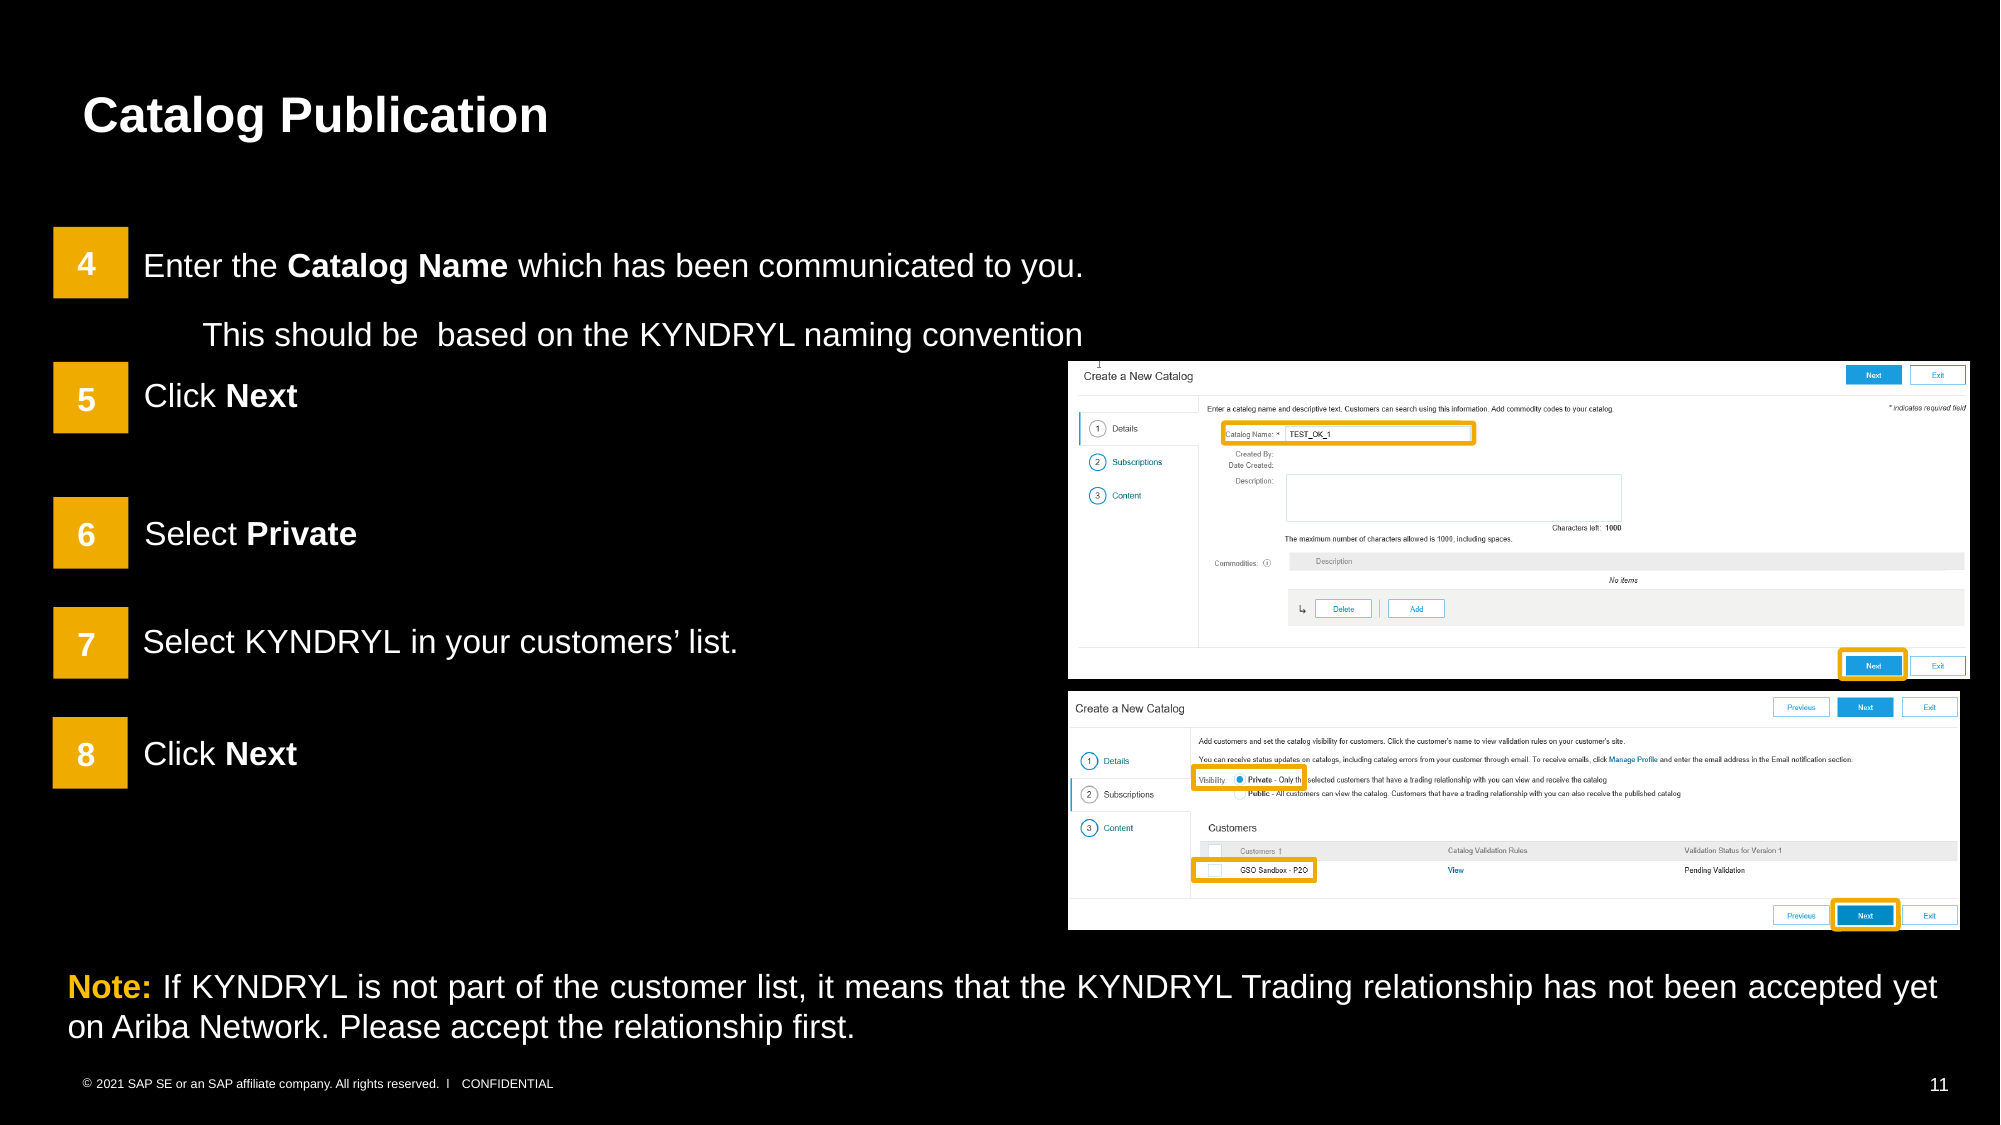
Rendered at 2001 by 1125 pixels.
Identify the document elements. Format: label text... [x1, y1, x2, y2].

text_box 4 [53, 226, 129, 299]
title Catalog Publication [82, 82, 1918, 144]
text_box Click Next [128, 725, 313, 780]
text_box Click Next [129, 367, 313, 422]
text_box 6 [53, 497, 129, 569]
text_box Select Private [129, 505, 382, 560]
text_box 8 [52, 717, 128, 789]
text_box 7 [53, 607, 129, 679]
text_box Enter the Catalog Name which has been communicated to you. This should be based on the KYNDRYL naming convention [128, 233, 1128, 361]
text_box Select KYNDRYL in your customers’ list. [127, 612, 1062, 668]
picture [1068, 690, 1960, 930]
text_box 5 [53, 361, 129, 434]
text_box Note: If KYNDRYL is not part of the customer list, it means that the KYNDRYL Trading relationship has not been accepted yet on Ariba Network. Please accept the relationship first. [52, 957, 1956, 1053]
picture [1068, 361, 1970, 679]
